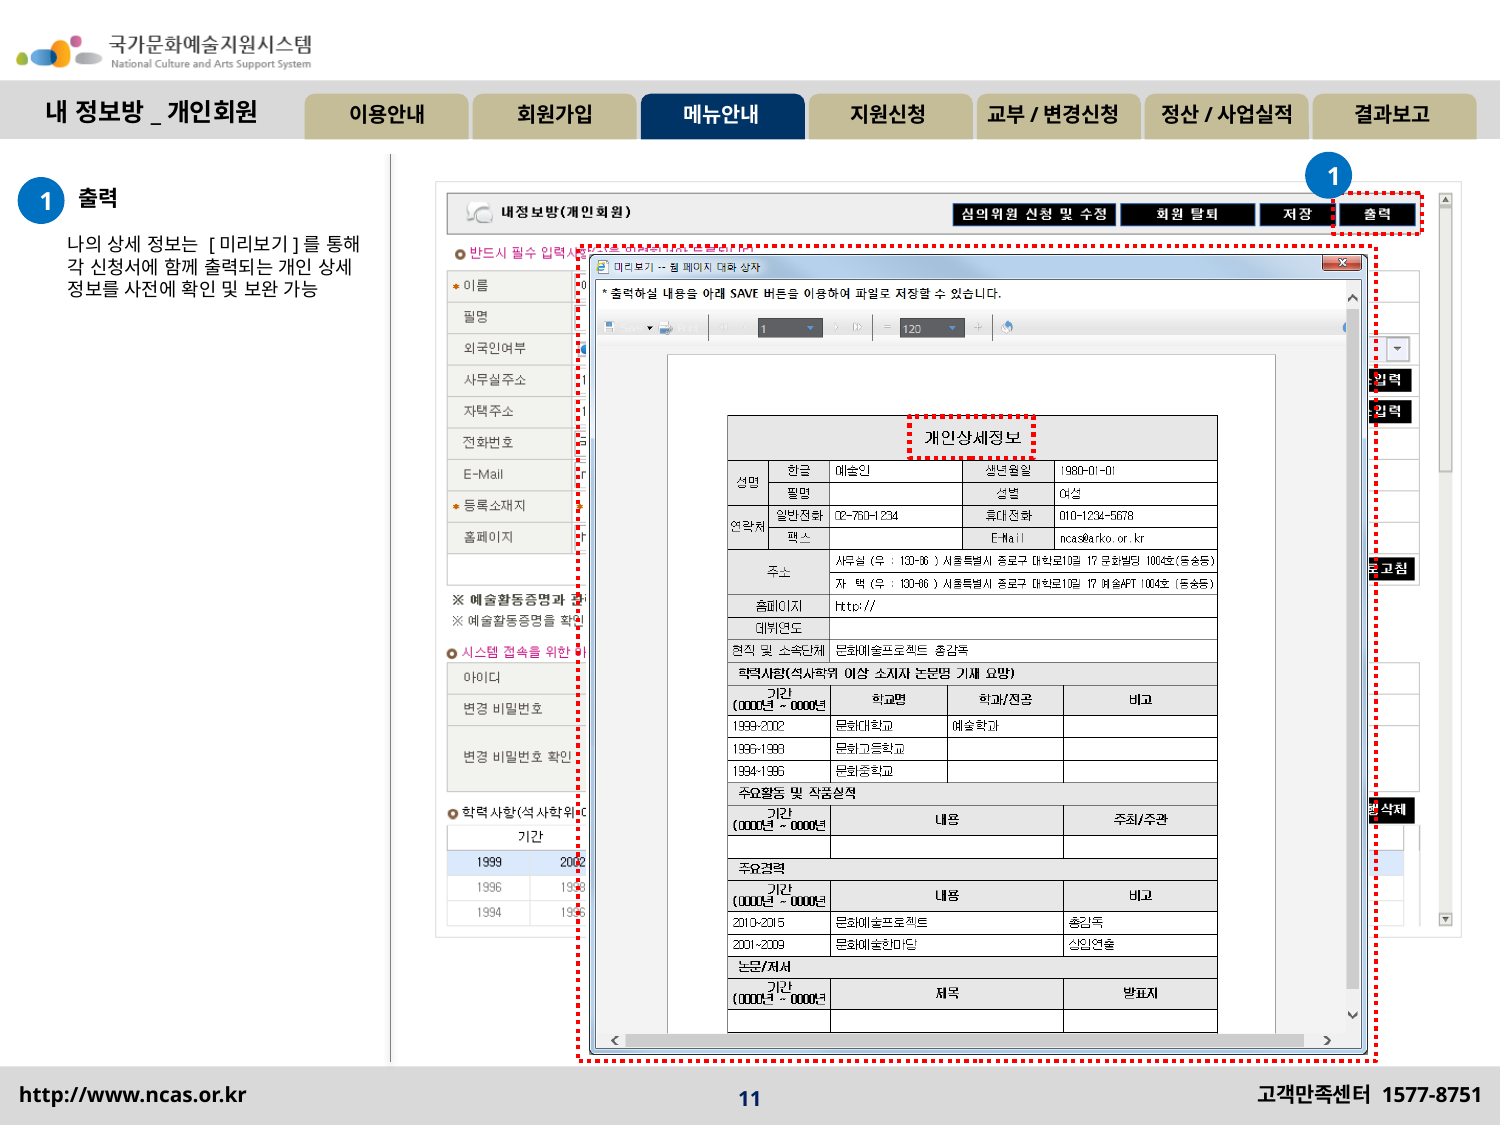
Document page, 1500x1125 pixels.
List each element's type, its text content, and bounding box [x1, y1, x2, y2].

text_box 내 정보방_개인회원 [31, 89, 274, 135]
text_box 1 [1303, 149, 1355, 175]
text_box 1 [15, 174, 52, 227]
picture [430, 176, 1465, 1057]
picture [6, 24, 324, 77]
text_box [1371, 949, 1378, 1063]
text_box [576, 949, 582, 1063]
text_box 출력 나의 상세 정보는 [미리보기]를 통해 각 신청서에 함께 출력되는 개인 상세 정보를 사전에 확인 및 보완 가능 [52, 177, 396, 308]
